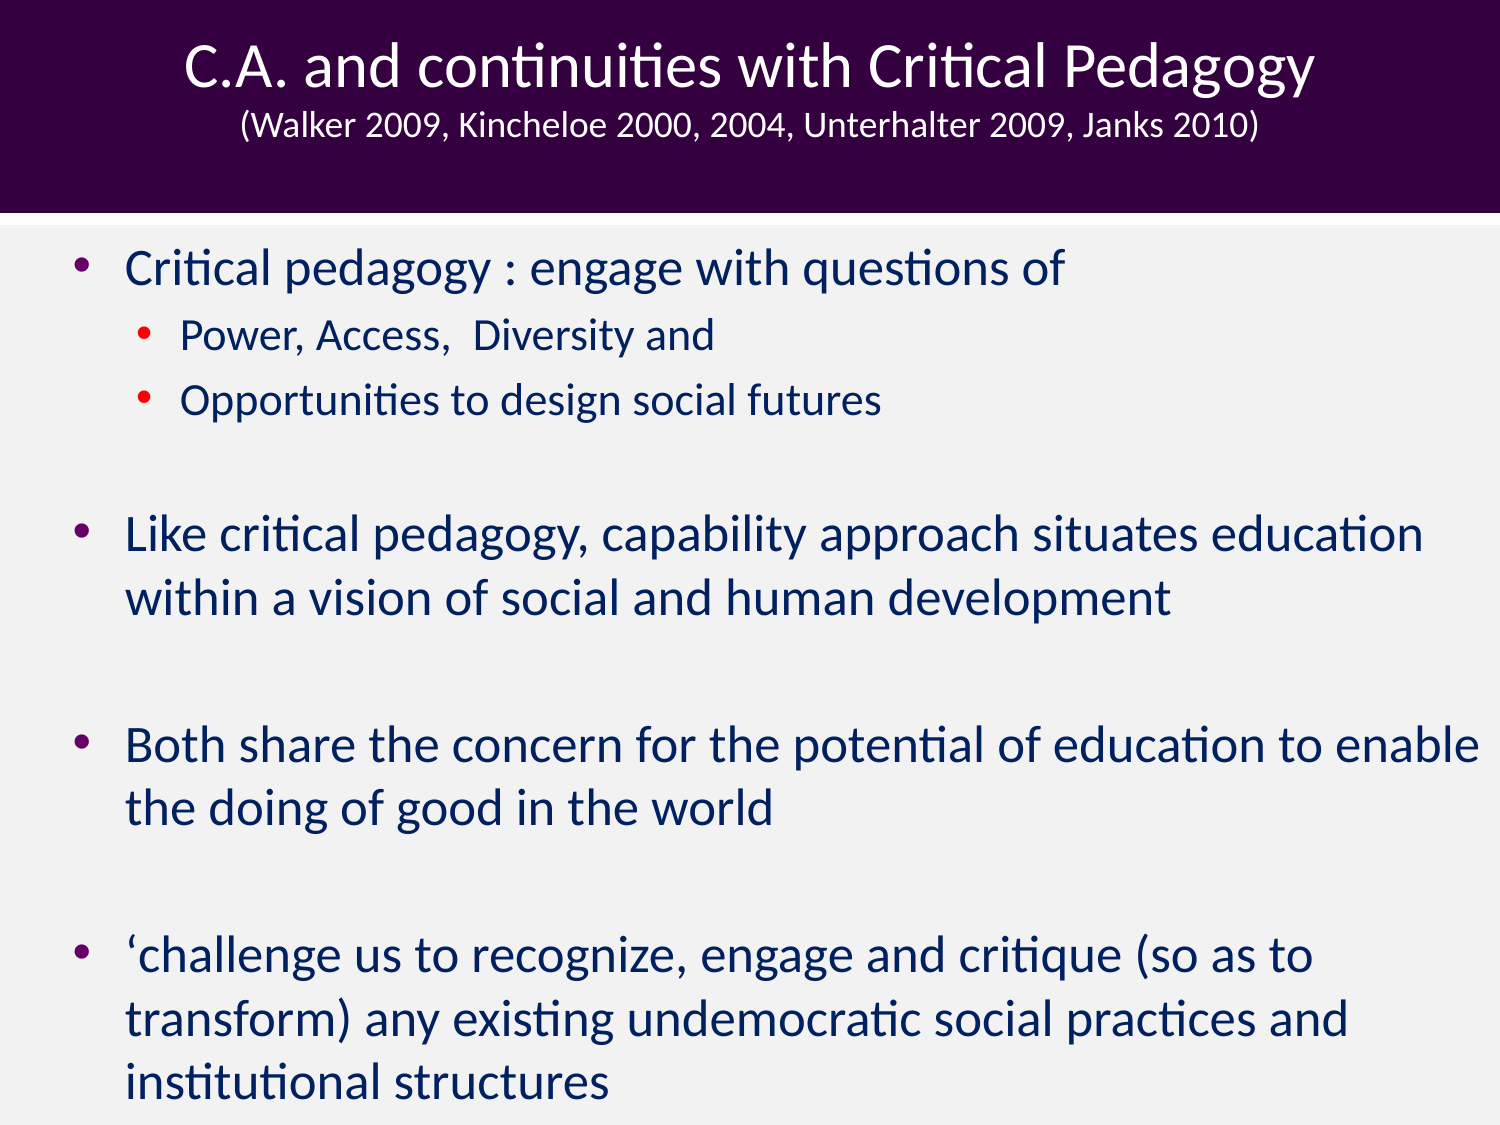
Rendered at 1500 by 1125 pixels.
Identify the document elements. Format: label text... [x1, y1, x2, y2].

list Critical pedagogy : engage with questions of Power, Access, Diversity and Opportunities to design social futures Like critical pedagogy, capability approach situates education within a vision of social and human development Both share the concern for the potential of education to enable the doing of good in the world ‘challenge us to recognize, engage and critique (so as to transform) any existing undemocratic social practices and institutional structures [0, 224, 1500, 1125]
title C.A. and continuities with Critical Pedagogy (Walker 2009, Kincheloe 2000, 2004, Unterhalter 2009, Janks 2010) [0, 0, 1500, 213]
